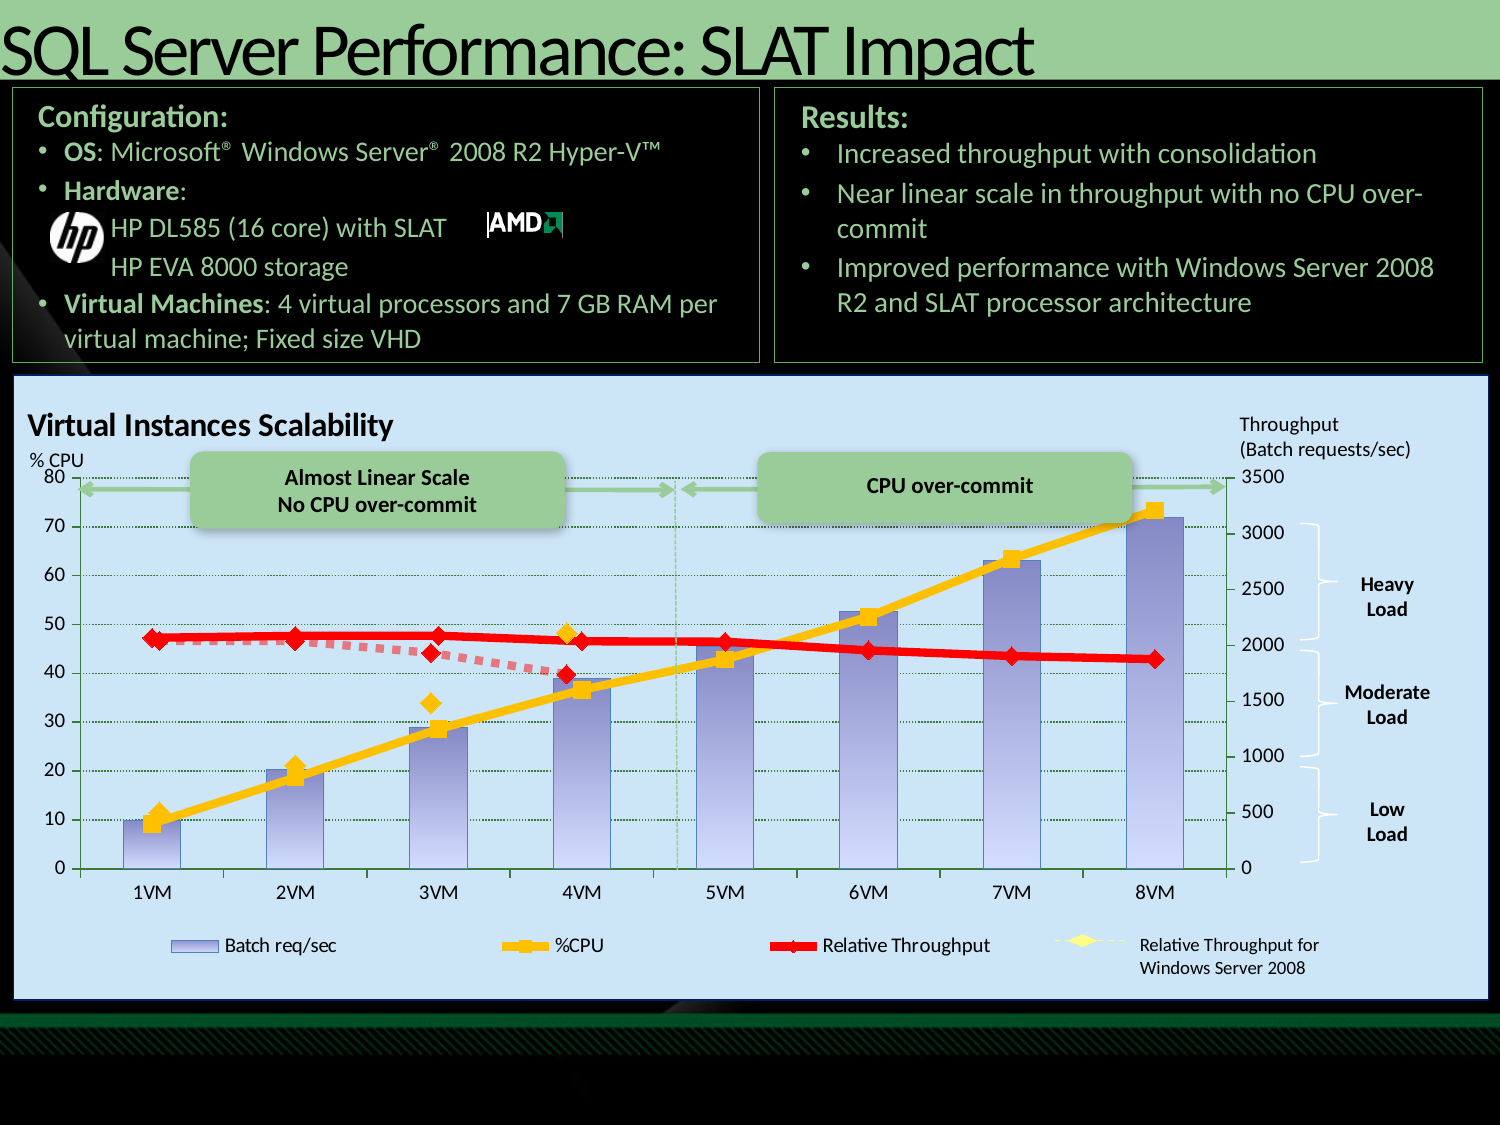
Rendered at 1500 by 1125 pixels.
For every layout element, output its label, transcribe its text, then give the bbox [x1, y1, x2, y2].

text_box Results: Increased throughput with consolidation Near linear scale in throughput with no CPU over-commit Improved performance with Windows Server 2008 R2 and SLAT processor architecture [774, 87, 1483, 363]
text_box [12, 374, 1489, 1001]
title SQL Server Performance: SLAT Impact [0, 0, 1500, 80]
picture [0, 80, 1500, 1125]
text_box Configuration: OS: Microsoft® Windows Server® 2008 R2 Hyper-V™ Hardware: HP DL585 (16 core) with SLAT HP EVA 8000 storage Virtual Machines: 4 virtual processors and 7 GB RAM per virtual machine; Fixed size VHD [12, 87, 760, 363]
